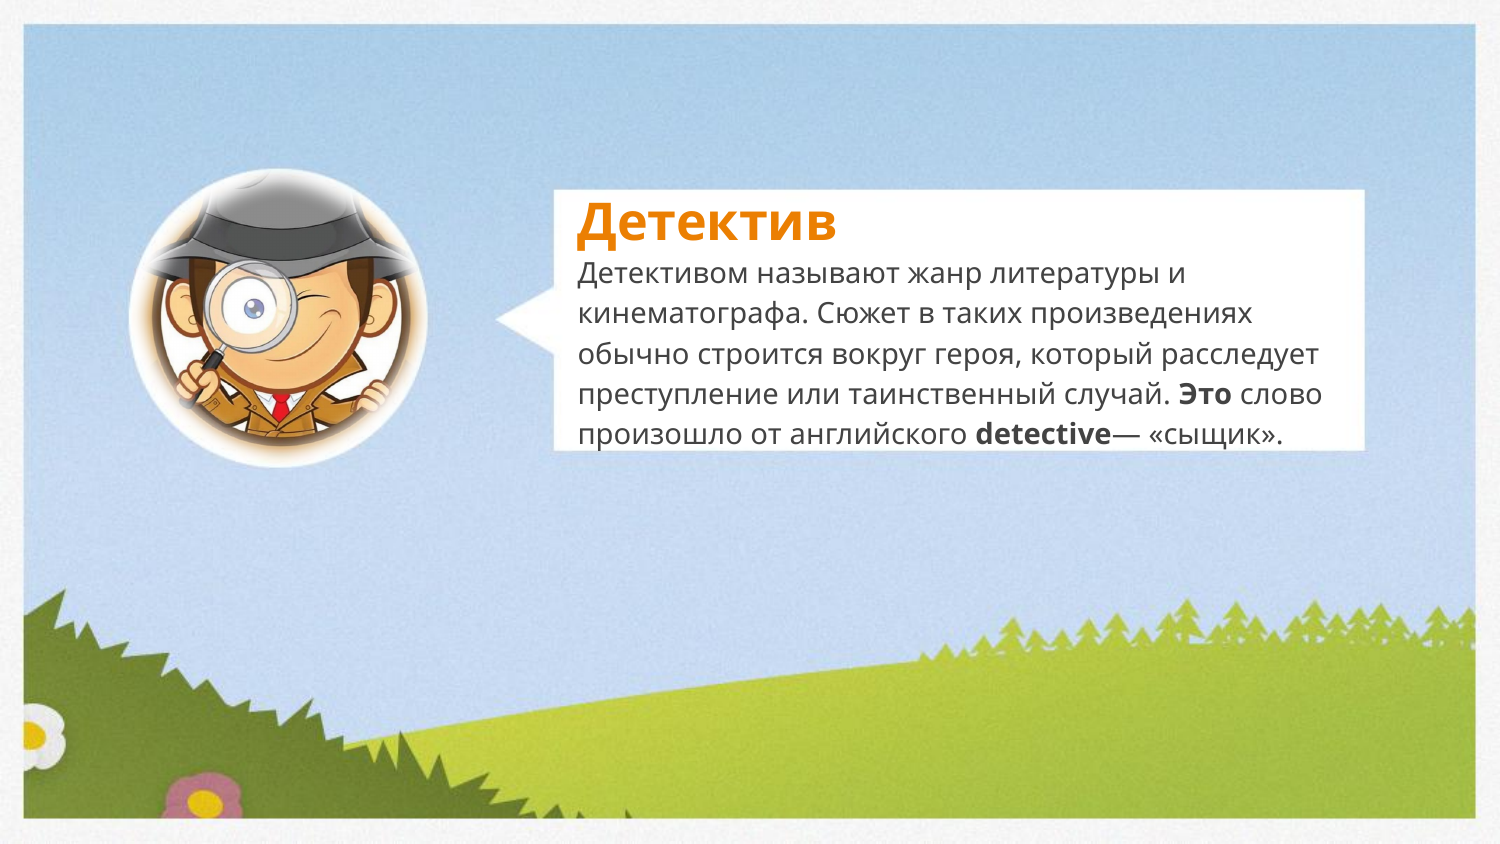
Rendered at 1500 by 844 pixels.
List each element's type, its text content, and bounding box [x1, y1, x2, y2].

subtitle Детективом называют жанр литературы и кинематографа. Сюжет в таких произведениях обычно строится вокруг героя, который расследует преступление или таинственный случай. Это слово произошло от английского detective— «сыщик». [562, 234, 1343, 403]
list Детектив [562, 164, 1421, 268]
picture [0, 0, 1500, 844]
